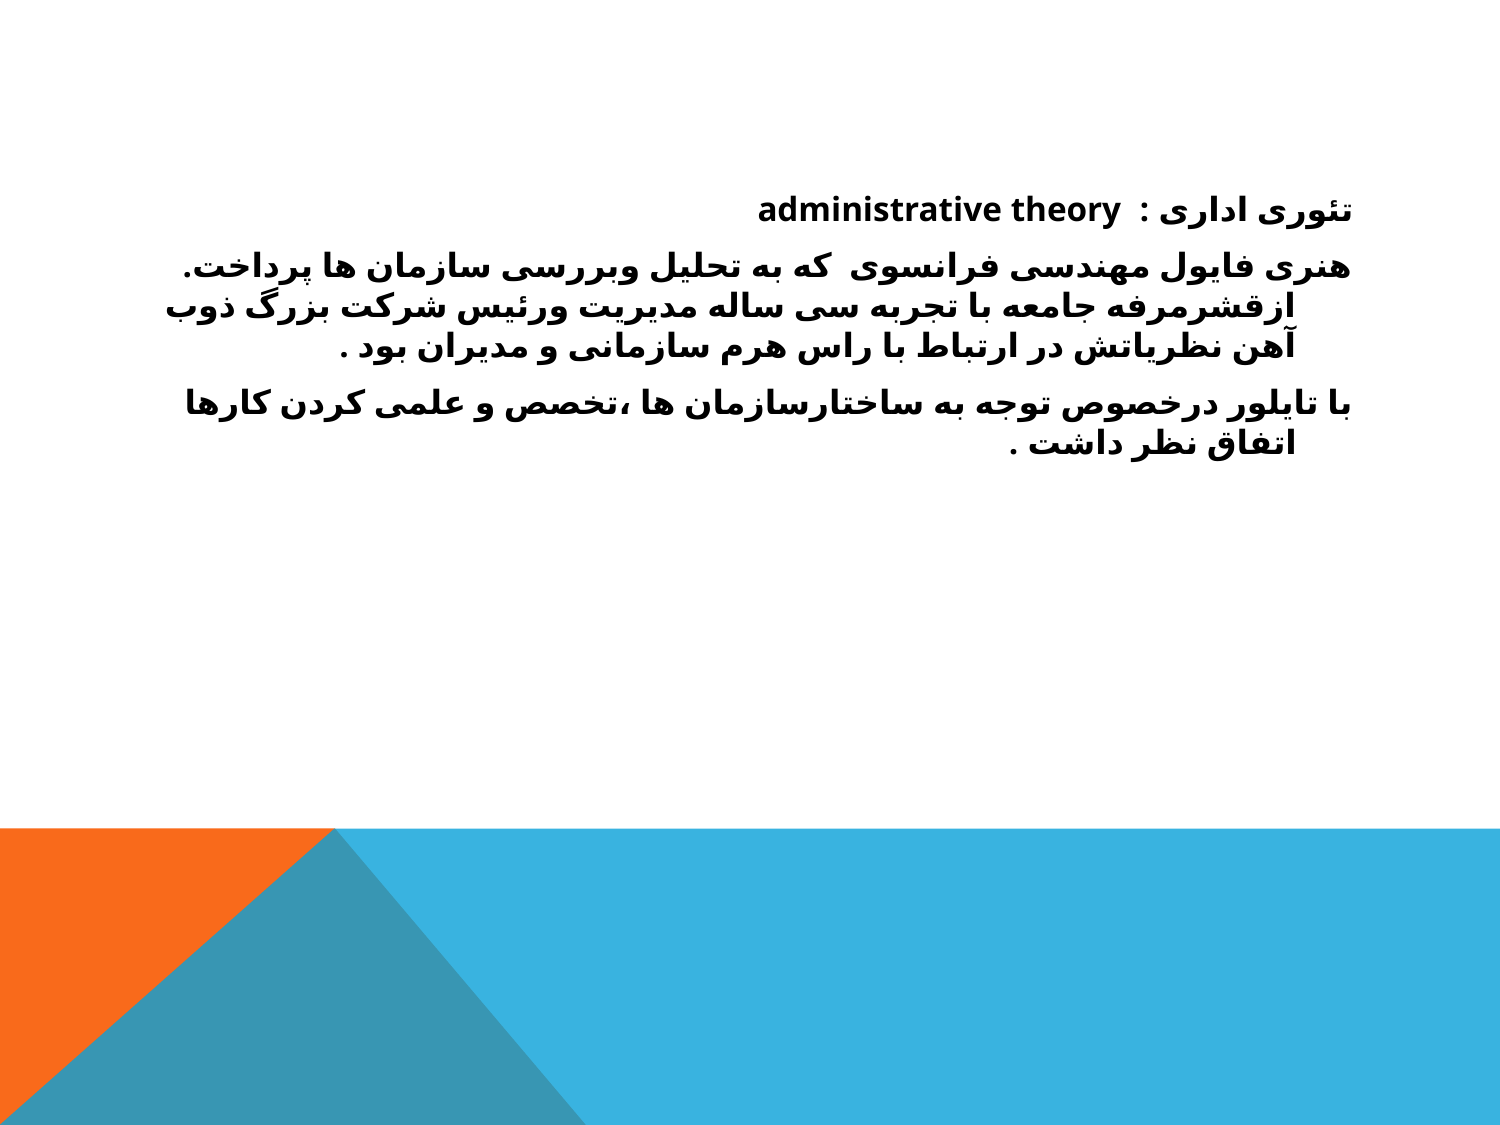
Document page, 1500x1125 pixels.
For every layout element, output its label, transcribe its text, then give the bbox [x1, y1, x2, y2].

list تئوری اداری : administrative theory هنری فایول مهندسی فرانسوی که به تحلیل وبررسی سازمان ها پرداخت. ازقشرمرفه جامعه با تجربه سی ساله مدیریت ورئیس شرکت بزرگ ذوب آهن نظریاتش در ارتباط با راس هرم سازمانی و مدیران بود . با تایلور درخصوص توجه به ساختارسازمان ها ،تخصص و علمی کردن کارها اتفاق نظر داشت . [135, 180, 1369, 768]
